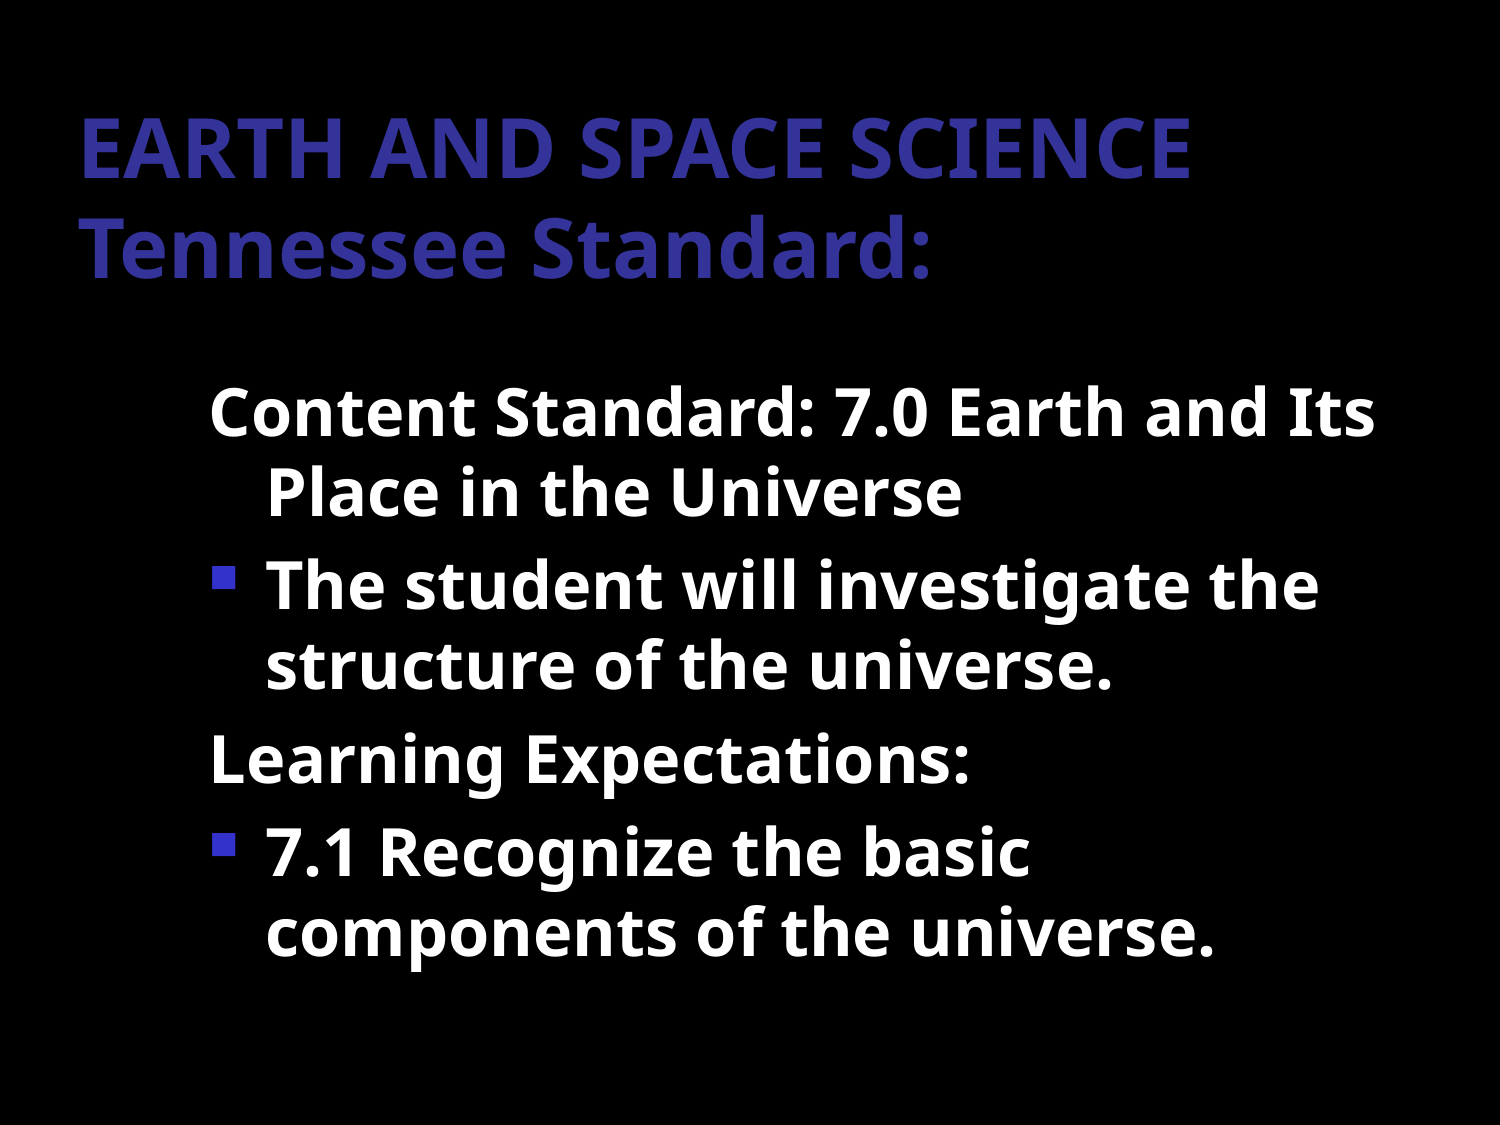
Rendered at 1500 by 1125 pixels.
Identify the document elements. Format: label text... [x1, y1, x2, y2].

list Content Standard: 7.0 Earth and Its Place in the Universe The student will investigate the structure of the universe. Learning Expectations: 7.1 Recognize the basic components of the universe. [193, 362, 1470, 1007]
title EARTH AND SPACE SCIENCE Tennessee Standard: [62, 62, 1342, 303]
